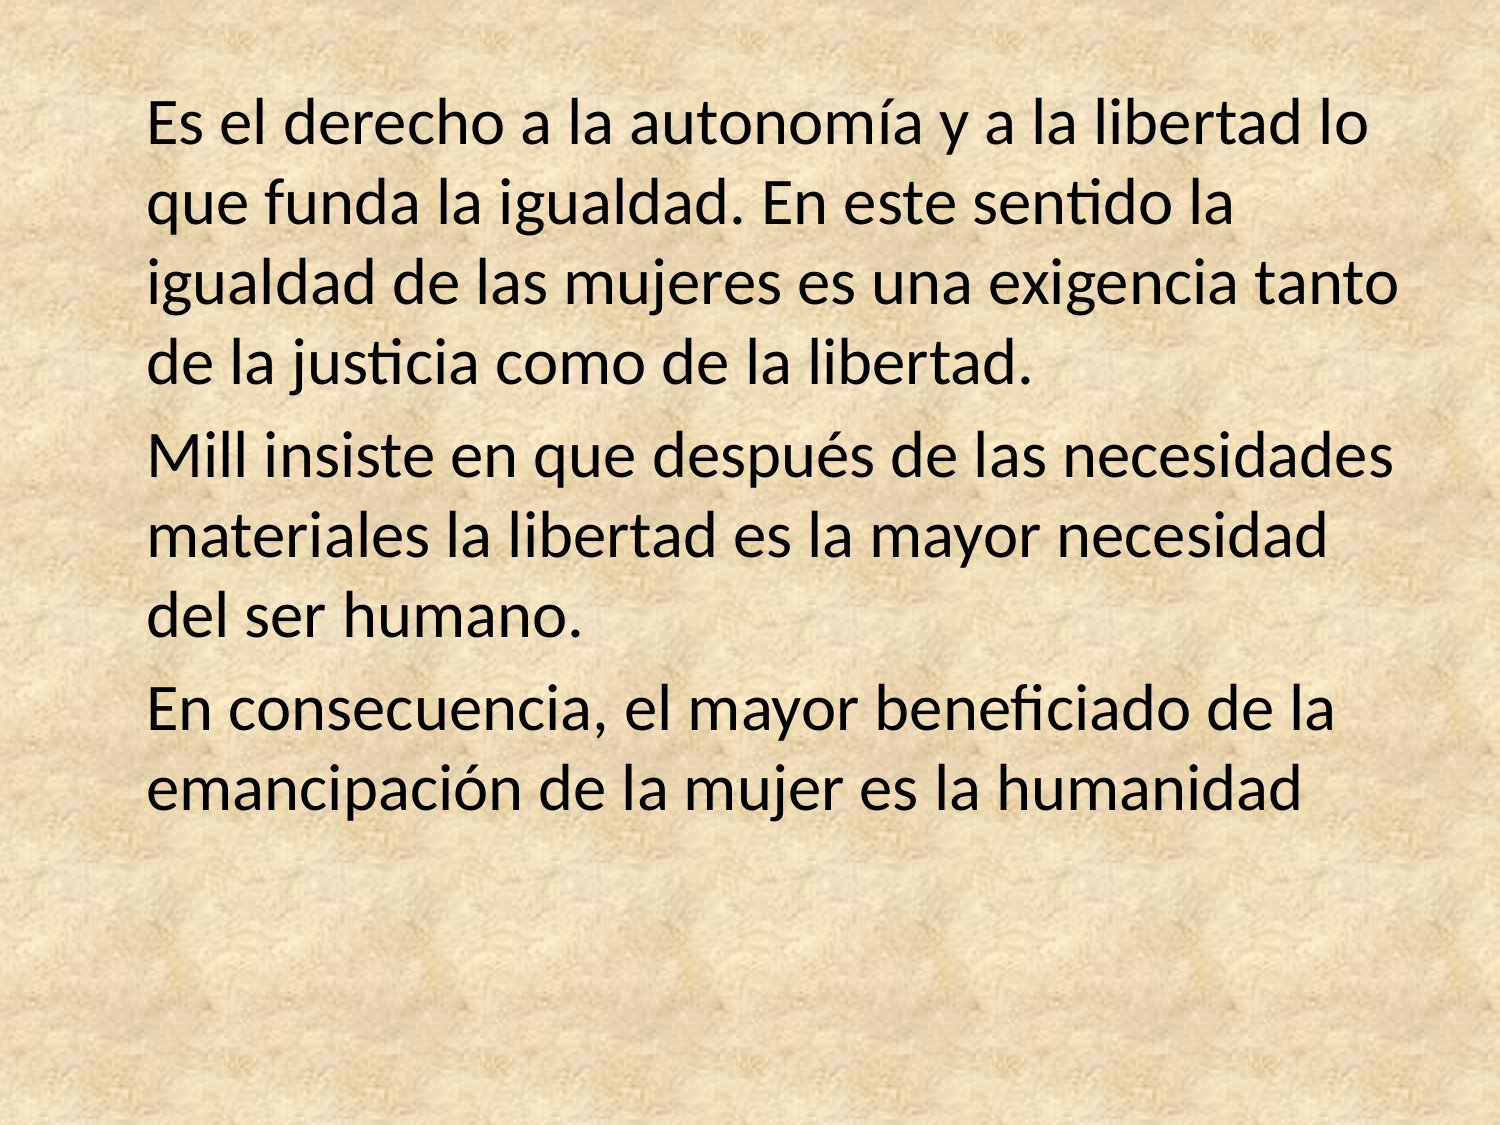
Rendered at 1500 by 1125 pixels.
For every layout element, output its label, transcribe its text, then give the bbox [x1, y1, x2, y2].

picture [0, 0, 1500, 1125]
list Es el derecho a la autonomía y a la libertad lo que funda la igualdad. En este sentido la igualdad de las mujeres es una exigencia tanto de la justicia como de la libertad. Mill insiste en que después de las necesidades materiales la libertad es la mayor necesidad del ser humano. En consecuencia, el mayor beneficiado de la emancipación de la mujer es la humanidad [75, 70, 1425, 1005]
